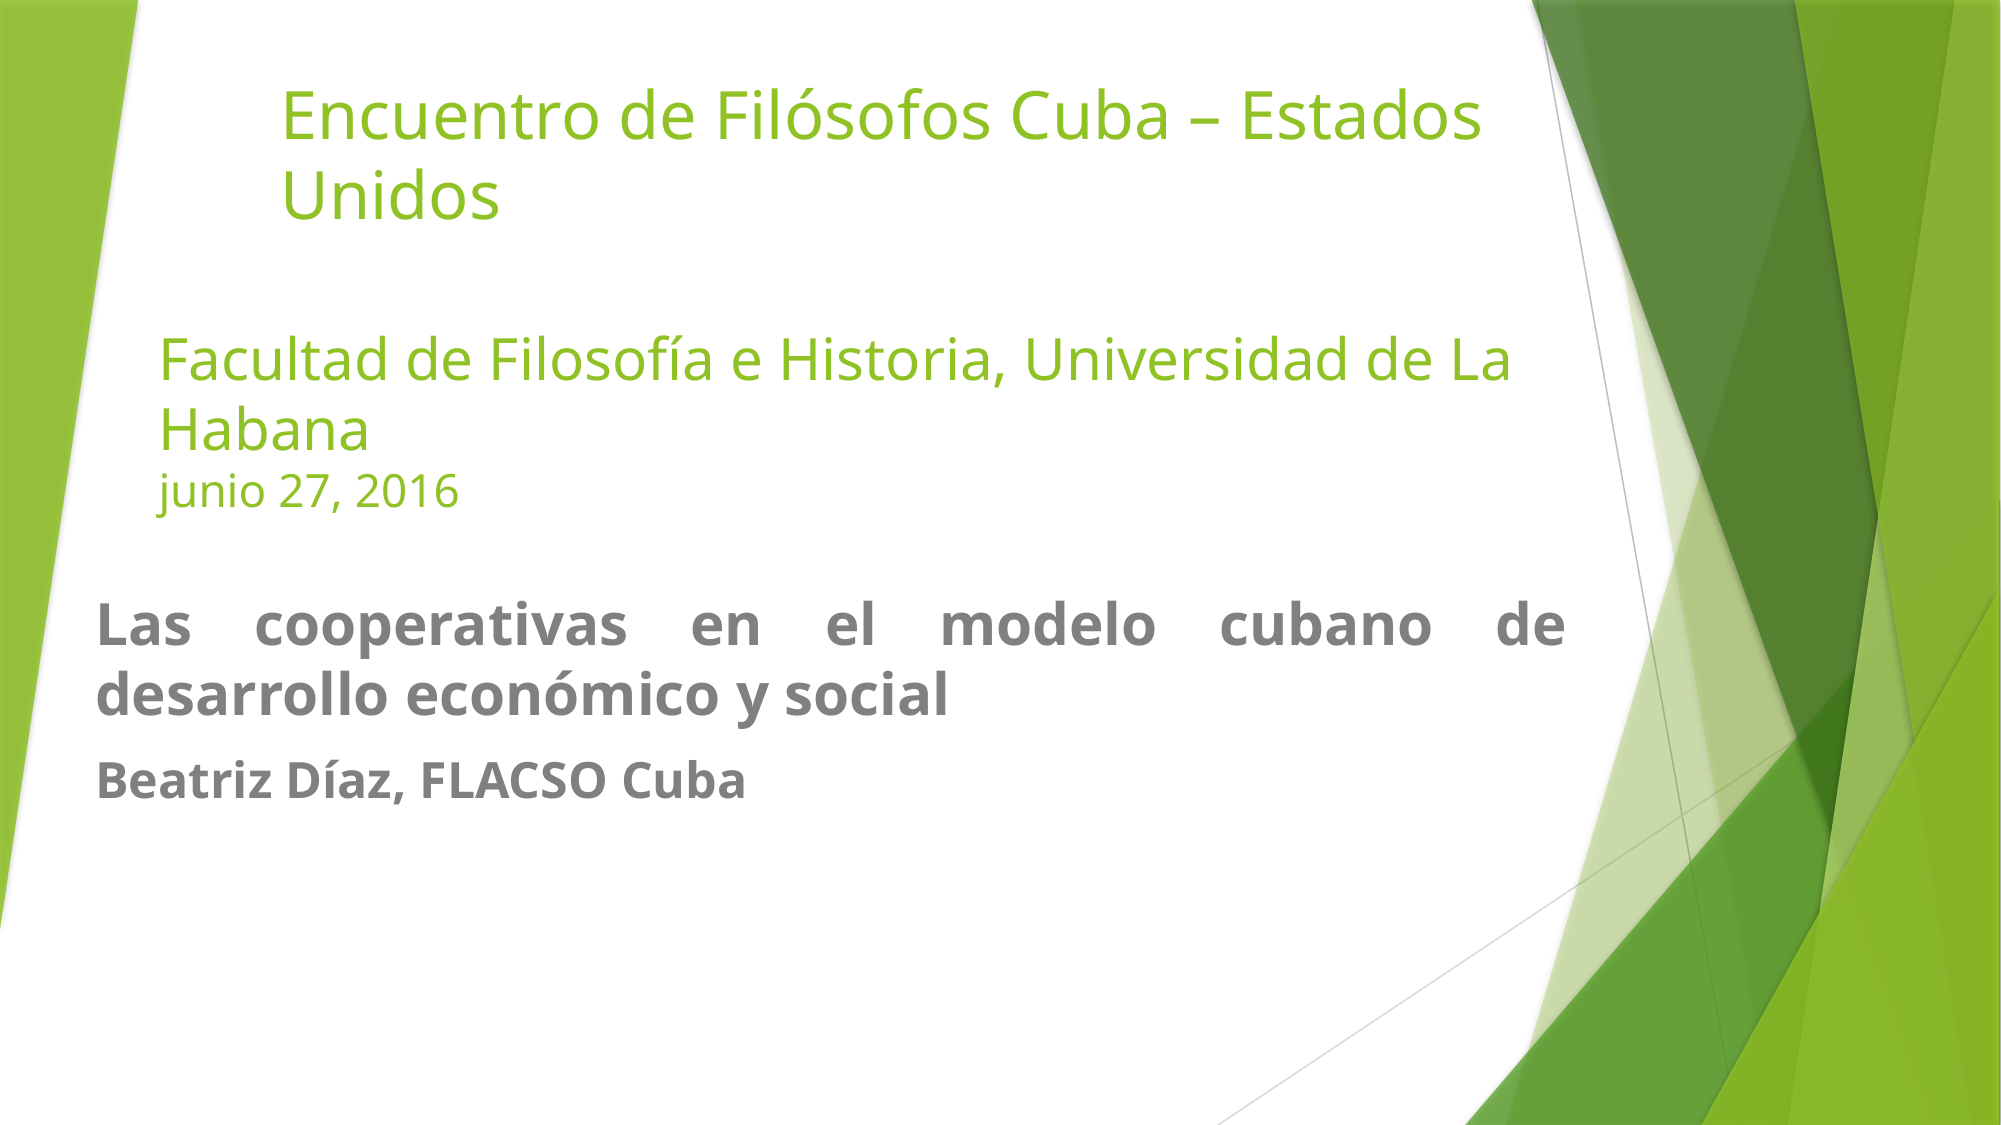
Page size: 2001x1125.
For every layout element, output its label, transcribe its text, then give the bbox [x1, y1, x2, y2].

text_box Facultad de Filosofía e Historia, Universidad de La Habana junio 27, 2016 [143, 314, 1579, 525]
subtitle Las cooperativas en el modelo cubano de desarrollo económico y social Beatriz Díaz, FLACSO Cuba [80, 579, 1583, 846]
text_box Encuentro de Filósofos Cuba – Estados Unidos [266, 65, 1541, 241]
